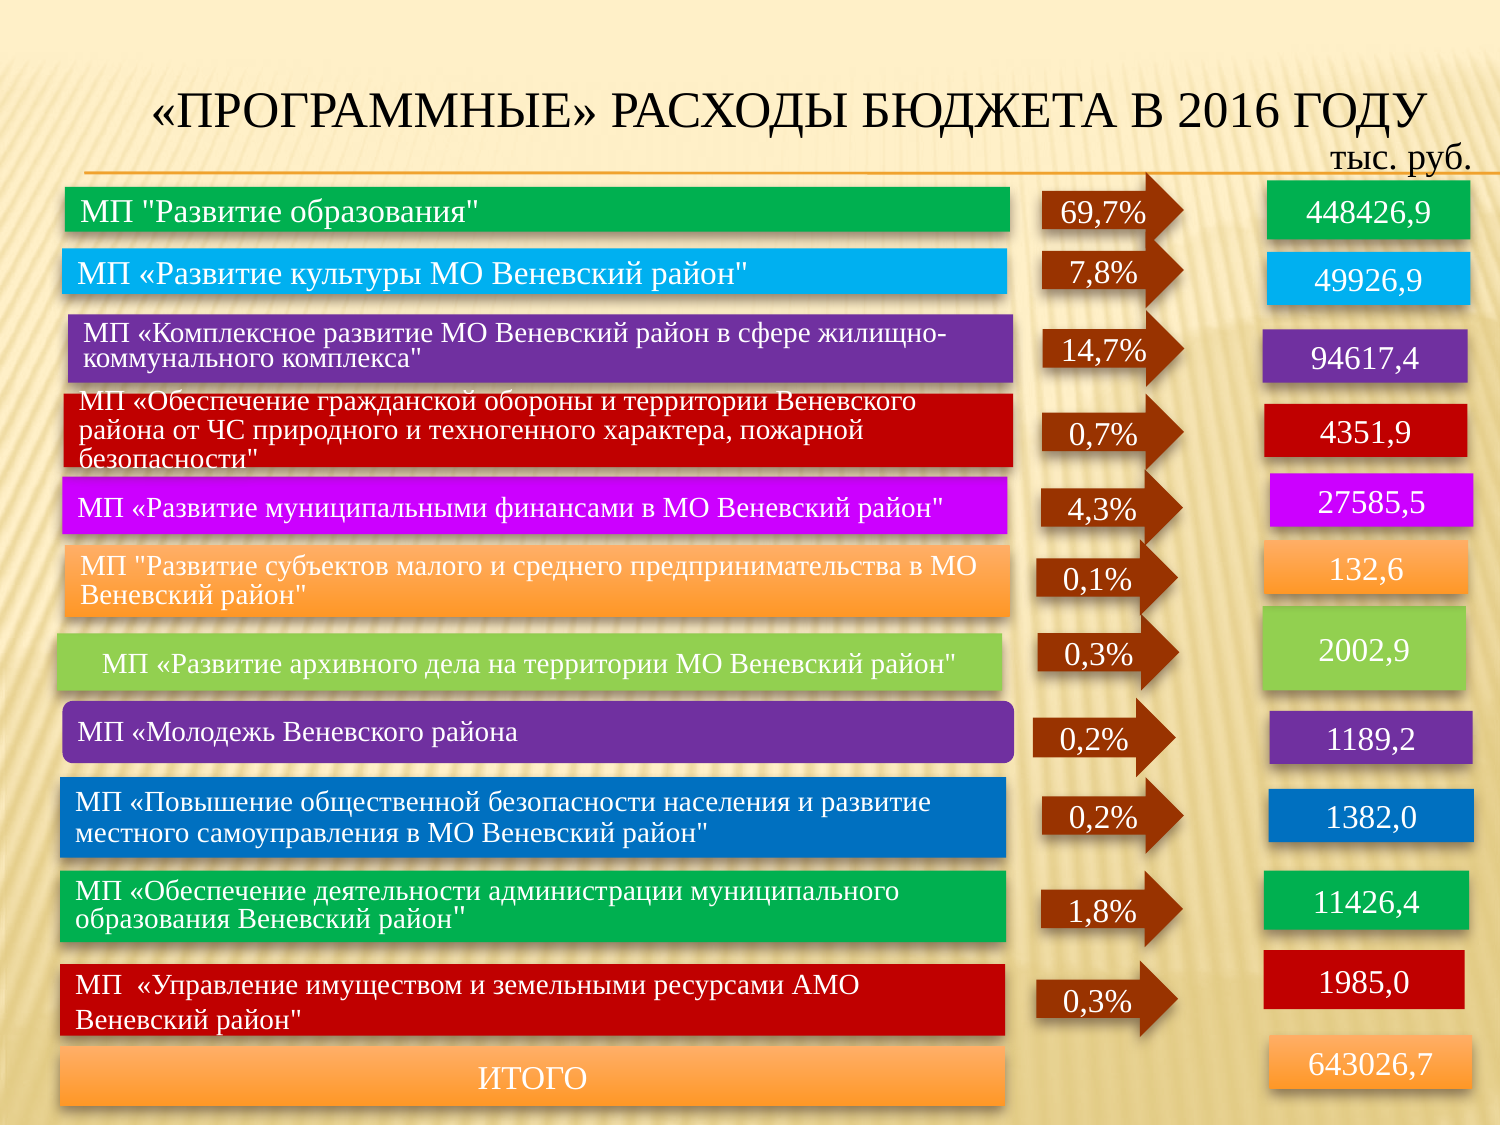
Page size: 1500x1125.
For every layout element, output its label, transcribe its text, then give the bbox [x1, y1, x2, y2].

text_box МП «Комплексное развитие МО Веневский район в сфере жилищно-коммунального комплекса" [68, 314, 1014, 383]
text_box [259, 476, 1241, 649]
text_box 643026,7 [1269, 1035, 1473, 1089]
text_box 0,3% [1036, 960, 1179, 1038]
text_box 1985,0 [1262, 948, 1467, 1011]
text_box 2002,9 [1262, 610, 1466, 691]
text_box 132,6 [1264, 540, 1469, 594]
text_box 1,8% [1041, 870, 1183, 948]
text_box 69,7% [1042, 171, 1184, 237]
text_box 49926,9 [1267, 251, 1471, 305]
text_box МП «Развитие муниципальными финансами в МО Веневский район" [62, 483, 259, 535]
text_box 0,7% [1042, 393, 1184, 471]
text_box 1382,0 [1268, 788, 1474, 843]
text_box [62, 700, 1015, 764]
text_box 4351,9 [1264, 403, 1468, 457]
text_box МП "Развитие субъектов малого и среднего предпринимательства в МО Веневский район" [64, 545, 259, 617]
text_box тыс. руб. [1315, 124, 1488, 185]
text_box 1189,2 [1269, 710, 1473, 764]
text_box МП «Развитие архивного дела на территории МО Веневский район" [57, 633, 1003, 691]
text_box 11426,4 [1263, 870, 1470, 930]
text_box 7,8% [1042, 231, 1184, 309]
text_box 14,7% [1042, 320, 1185, 387]
text_box МП «Обеспечение деятельности администрации муниципального образования Веневский район" [60, 870, 1007, 943]
text_box 94617,4 [1262, 329, 1468, 383]
text_box ИТОГО [60, 1046, 1006, 1106]
text_box 27585,5 [1270, 473, 1474, 527]
text_box 0,3% [1037, 649, 1180, 691]
text_box 448426,9 [1267, 180, 1471, 240]
text_box МП «Обеспечение гражданской обороны и территории Веневского района от ЧС природного и техногенного характера, пожарной безопасности" [63, 393, 1014, 468]
text_box МП «Повышение общественной безопасности населения и развитие местного самоуправления в МО Веневский район" [60, 778, 1007, 858]
title «Программные» расходы бюджета в 2016 году [134, 64, 1491, 151]
text_box 0,2% [1030, 695, 1178, 780]
text_box МП «Управление имуществом и земельными ресурсами АМО Веневский район" [60, 964, 1006, 1036]
text_box МП «Развитие культуры МО Веневский район" [62, 248, 1008, 294]
text_box МП "Развитие образования" [64, 186, 1010, 232]
text_box 0,2% [1042, 777, 1184, 854]
